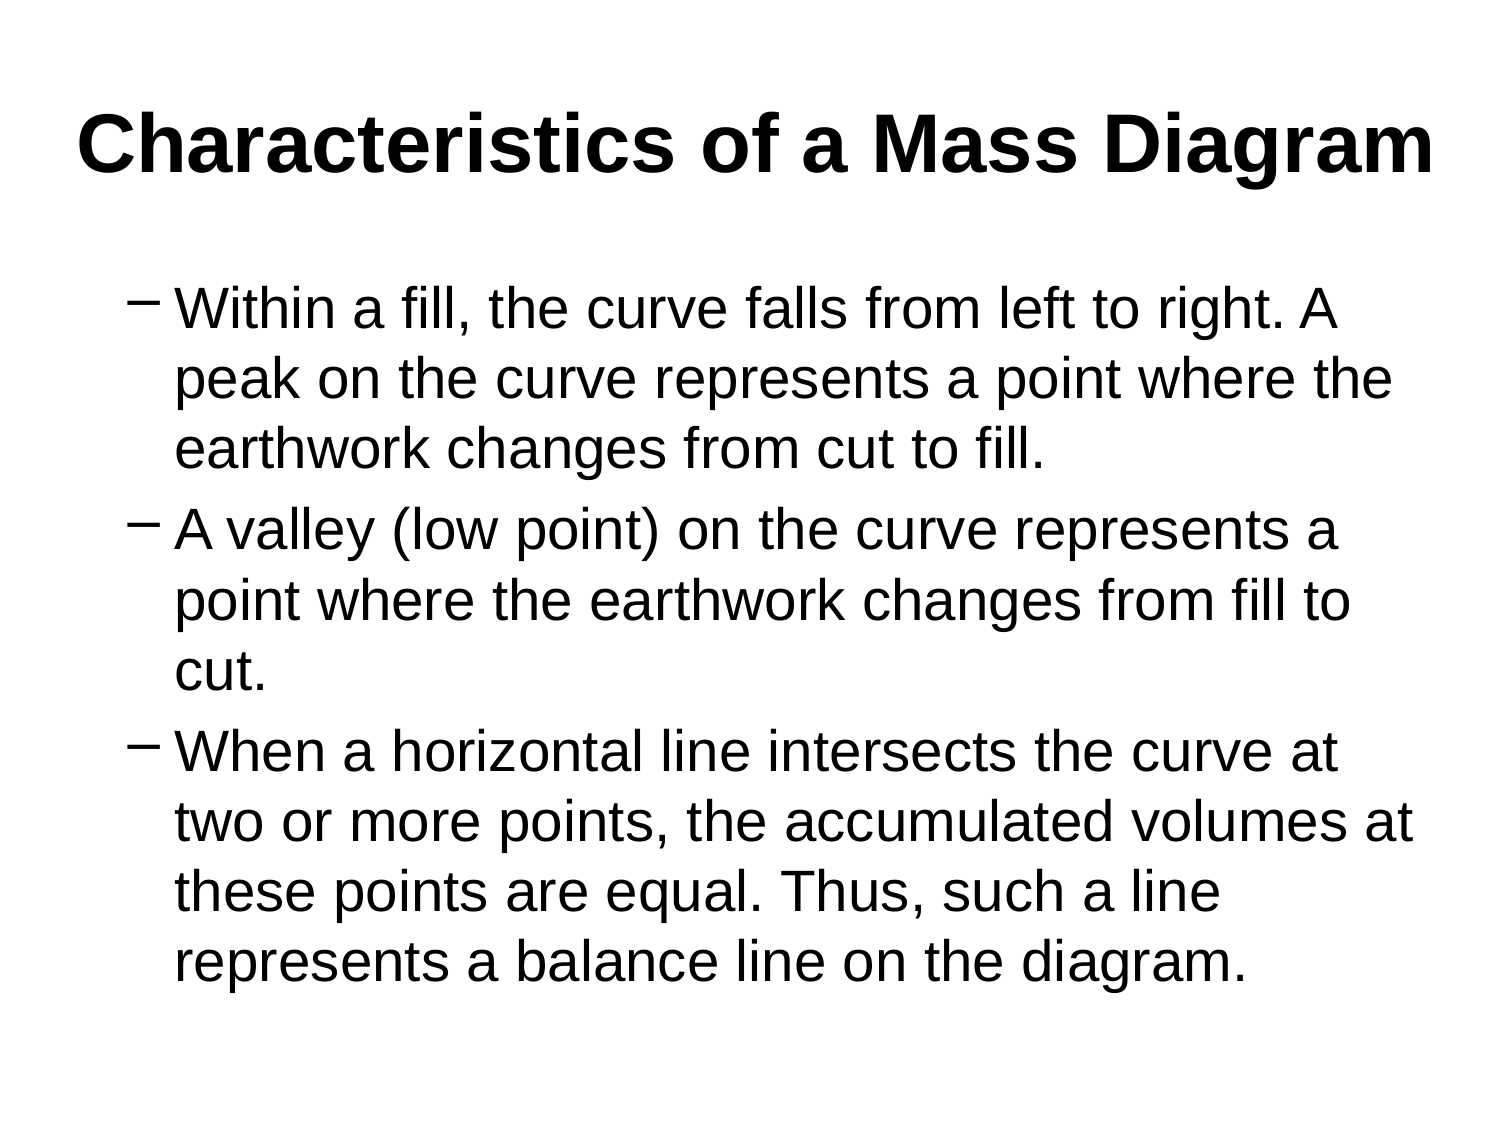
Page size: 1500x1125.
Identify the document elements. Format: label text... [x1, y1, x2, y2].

title Characteristics of a Mass Diagram [49, 44, 1463, 233]
list Within a fill, the curve falls from left to right. A peak on the curve represents a point where the earthwork changes from cut to fill. A valley (low point) on the curve represents a point where the earthwork changes from fill to cut. When a horizontal line intersects the curve at two or more points, the accumulated volumes at these points are equal. Thus, such a line represents a balance line on the diagram. [37, 262, 1463, 1088]
